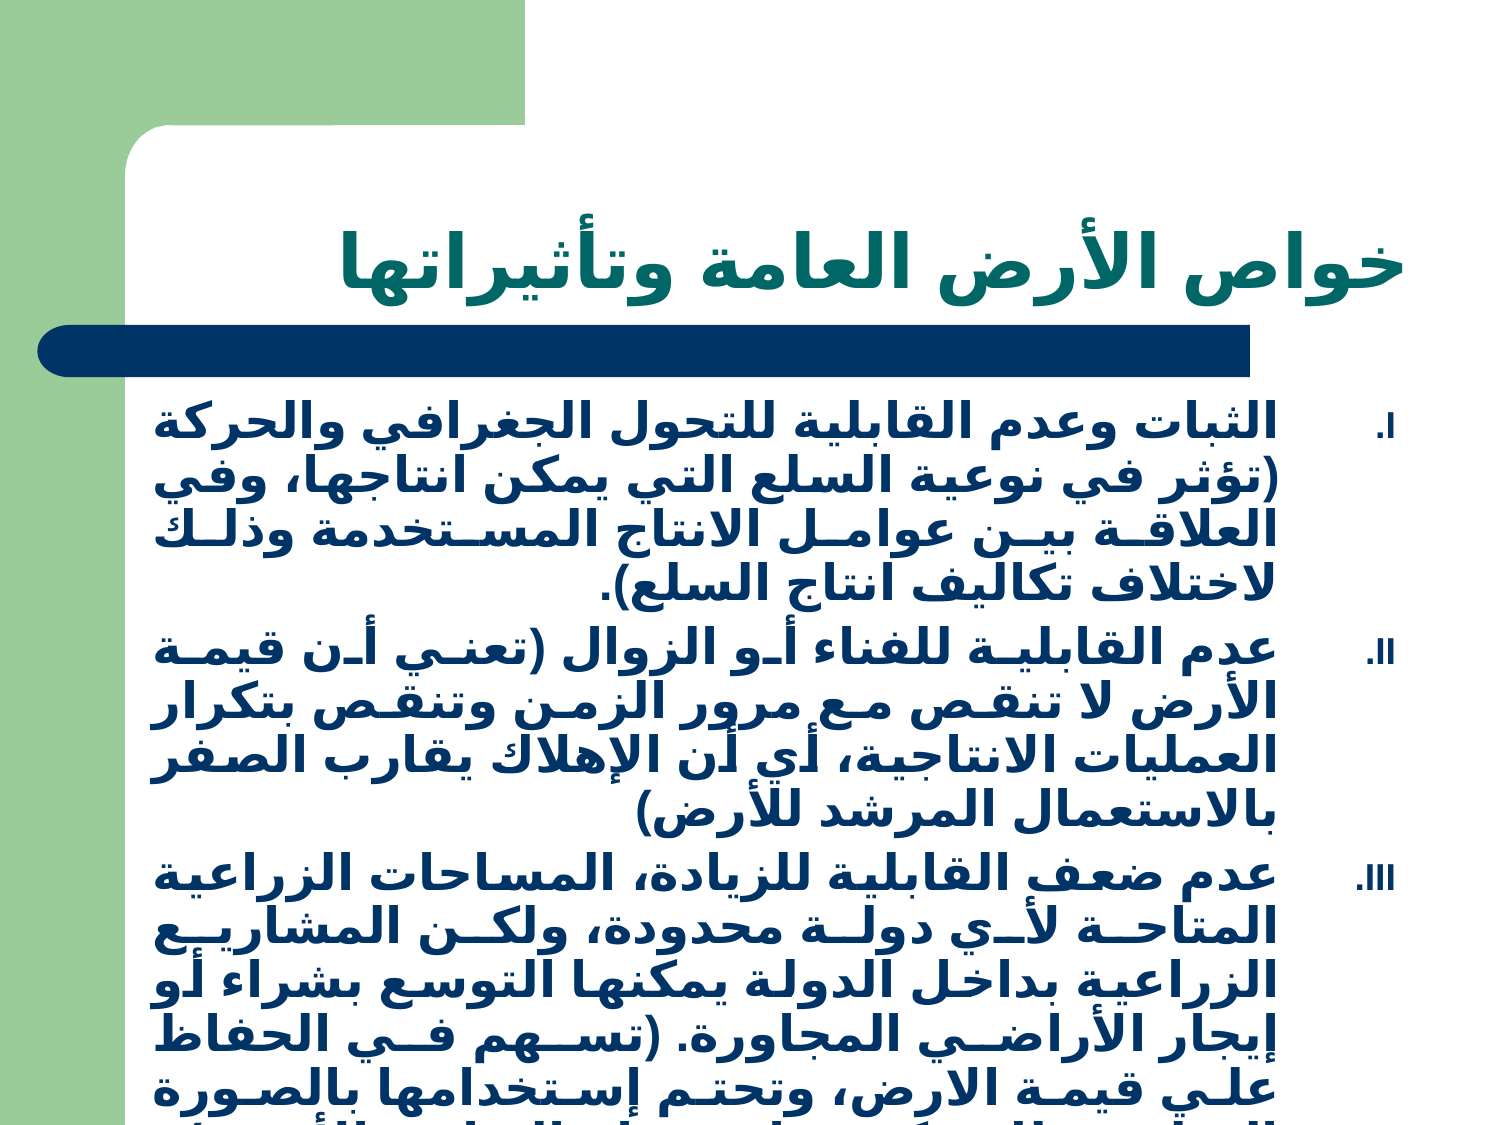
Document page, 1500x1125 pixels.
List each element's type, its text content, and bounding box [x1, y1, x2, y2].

list الثبات وعدم القابلية للتحول الجغرافي والحركة (تؤثر في نوعية السلع التي يمكن انتاجها، وفي العلاقة بين عوامل الانتاج المستخدمة وذلك لاختلاف تكاليف انتاج السلع). عدم القابلية للفناء أو الزوال (تعني أن قيمة الأرض لا تنقص مع مرور الزمن وتنقص بتكرار العمليات الانتاجية، أي أن الإهلاك يقارب الصفر بالاستعمال المرشد للأرض) عدم ضعف القابلية للزيادة، المساحات الزراعية المتاحة لأي دولة محدودة، ولكن المشاريع الزراعية بداخل الدولة يمكنها التوسع بشراء أو إيجار الأراضي المجاورة. (تسهم في الحفاظ علي قيمة الارض، وتحتم إستخدامها بالصورة المثلي وذلك بتكثيف استخدام العناصر الأخري) [137, 387, 1412, 1036]
title خواص الأرض العامة وتأثيراتها [124, 124, 1426, 313]
